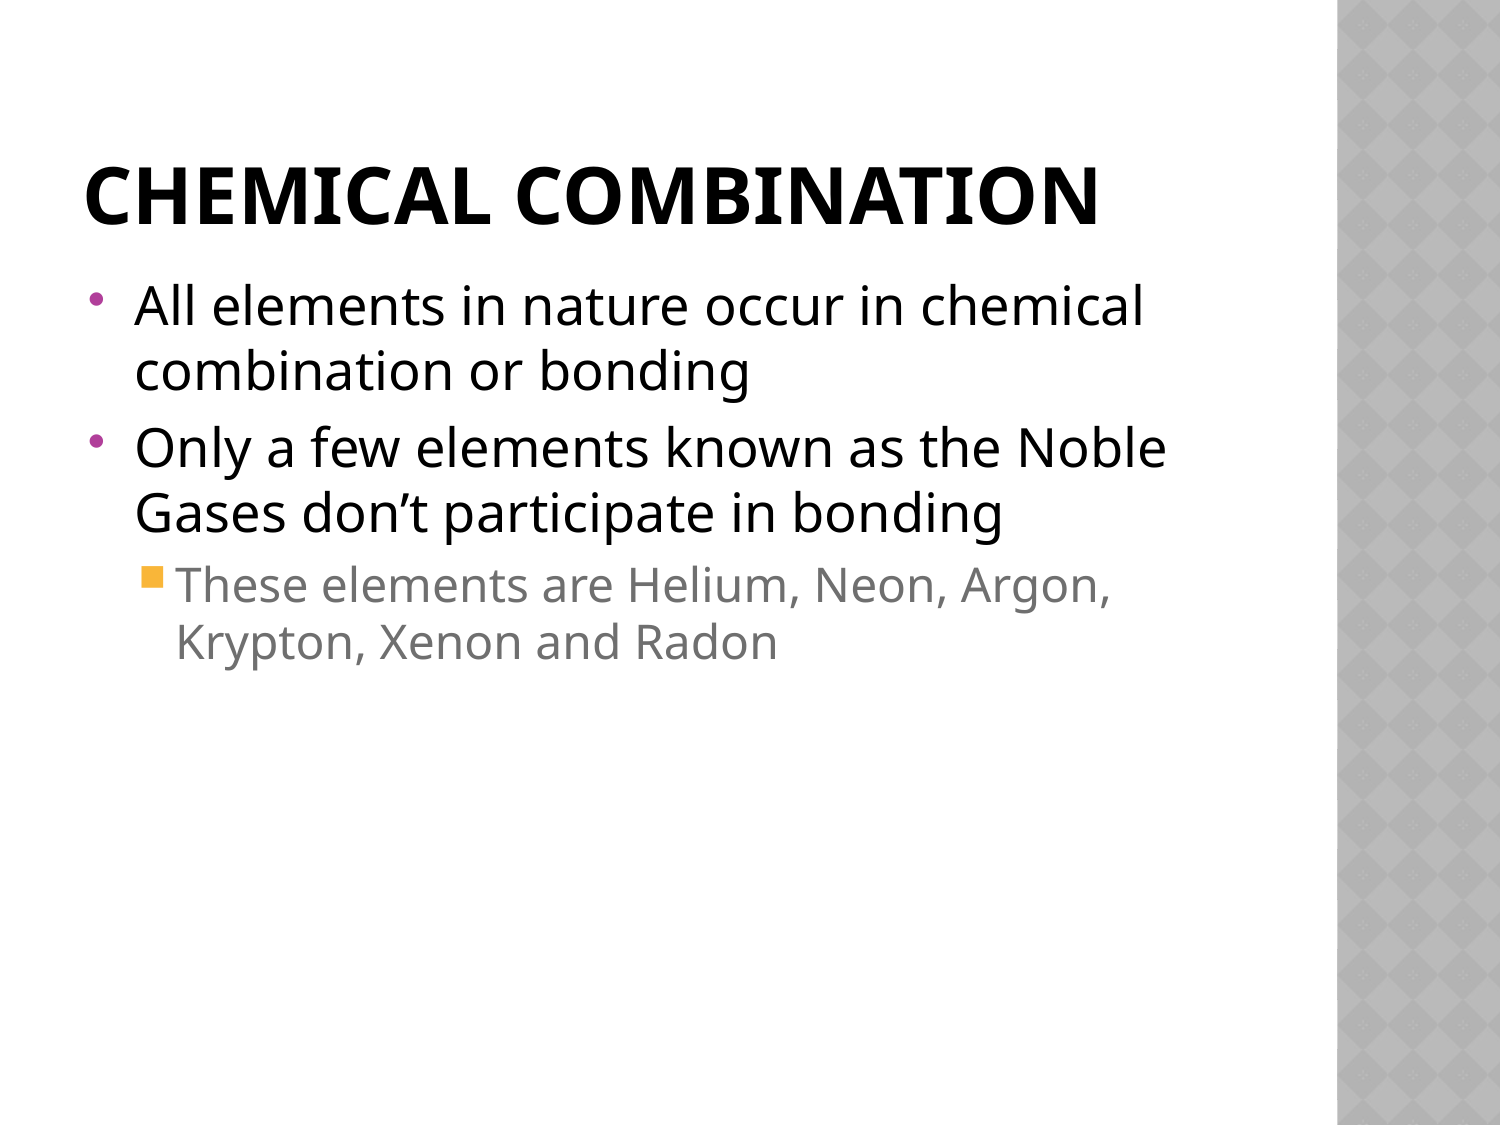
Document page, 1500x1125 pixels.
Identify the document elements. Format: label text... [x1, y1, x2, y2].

list All elements in nature occur in chemical combination or bonding Only a few elements known as the Noble Gases don’t participate in bonding These elements are Helium, Neon, Argon, Krypton, Xenon and Radon [75, 264, 1263, 1059]
title Chemical combination [75, 52, 1263, 240]
